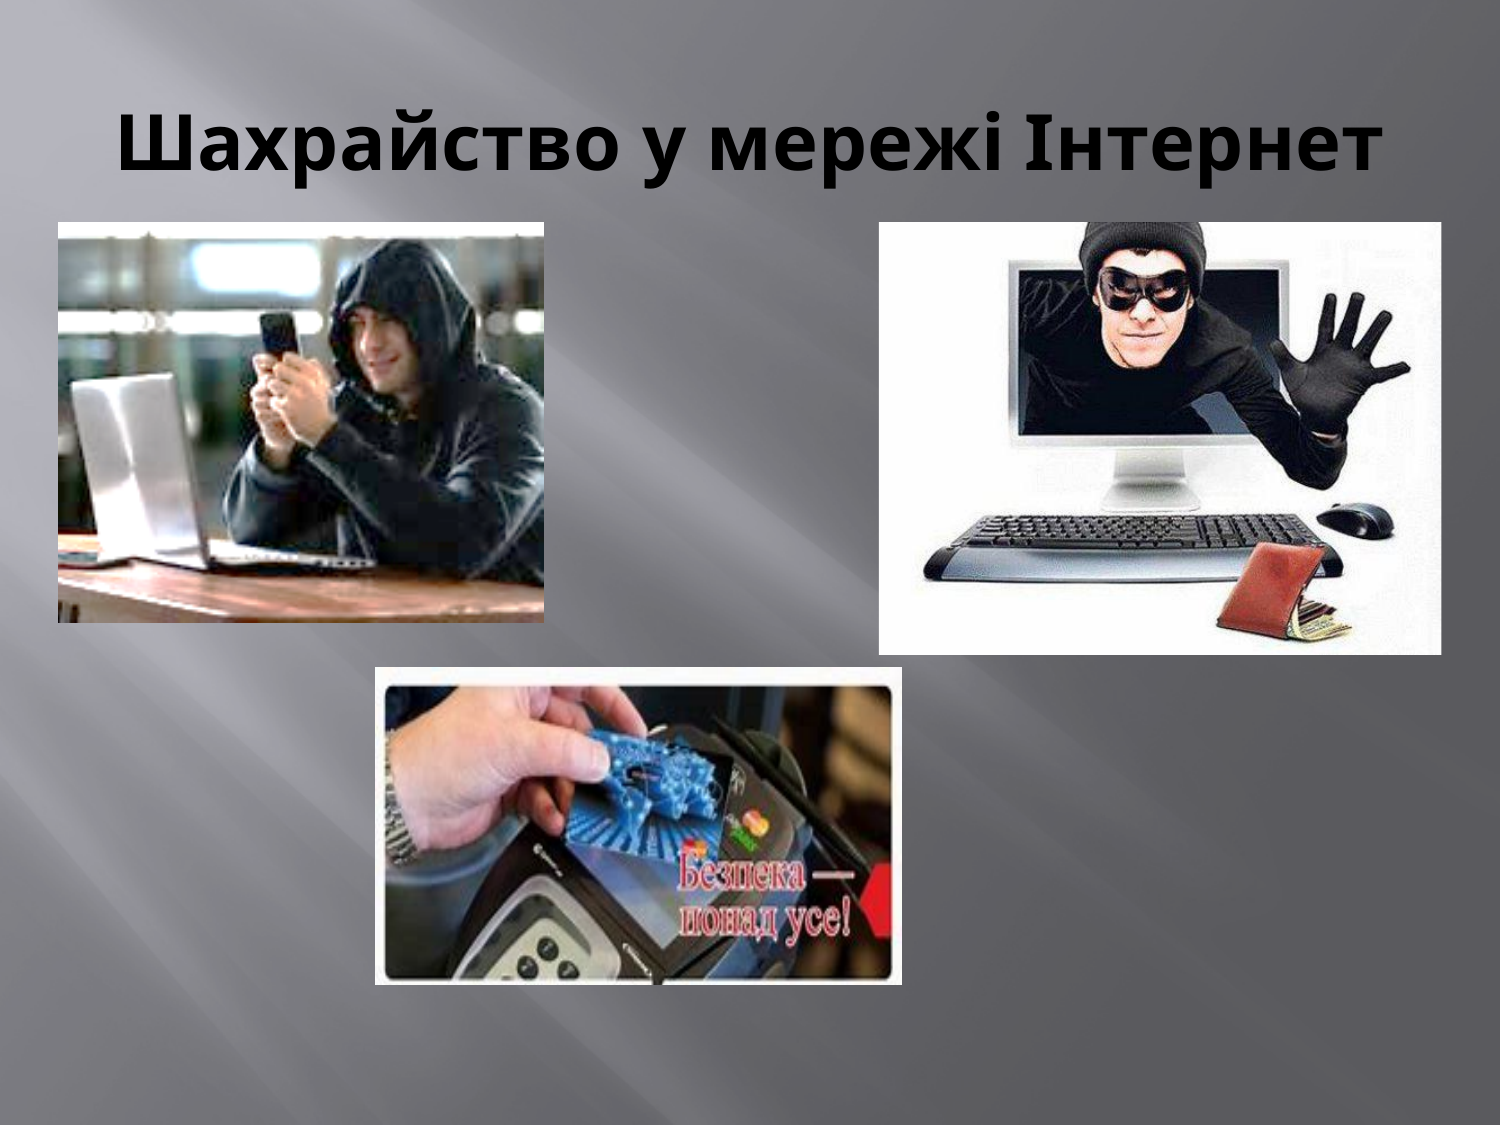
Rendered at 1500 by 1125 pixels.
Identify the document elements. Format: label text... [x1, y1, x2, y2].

picture [374, 667, 903, 985]
picture [58, 222, 544, 623]
picture [878, 222, 1442, 655]
title Шахрайство у мережі Інтернет [75, 45, 1425, 233]
